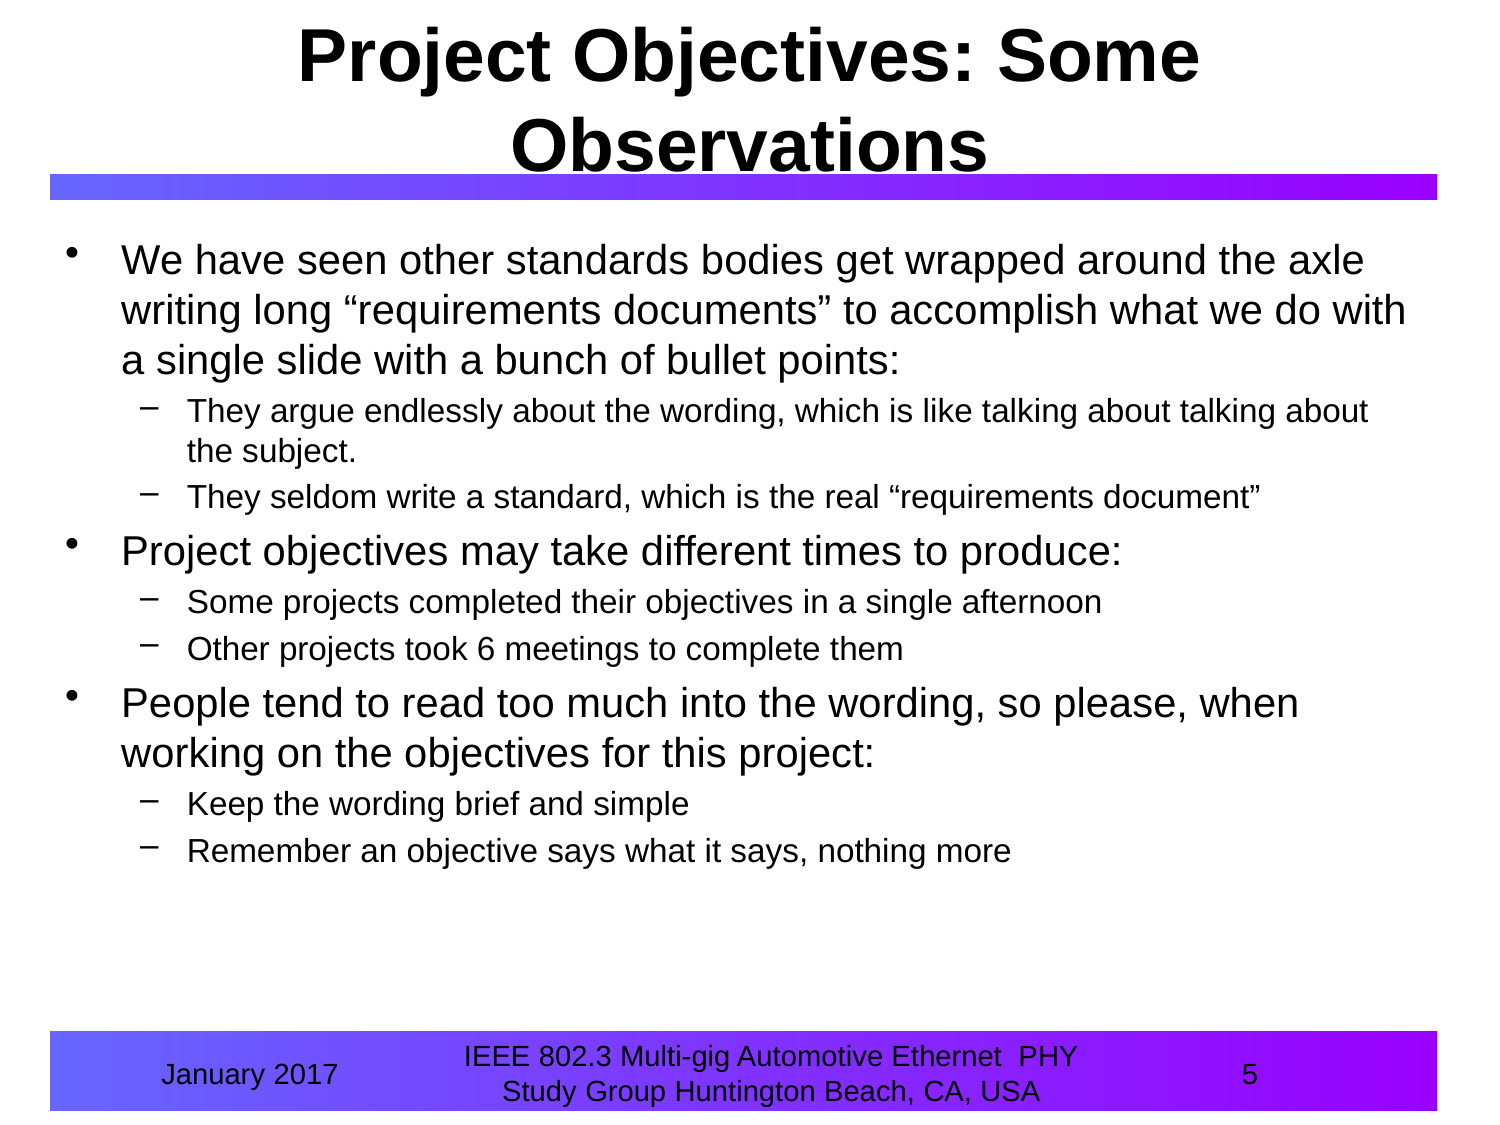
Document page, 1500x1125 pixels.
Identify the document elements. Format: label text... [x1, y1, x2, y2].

slide_number 5 [1074, 1042, 1425, 1103]
list We have seen other standards bodies get wrapped around the axle writing long “requirements documents” to accomplish what we do with a single slide with a bunch of bullet points: They argue endlessly about the wording, which is like talking about talking about the subject. They seldom write a standard, which is the real “requirements document” Project objectives may take different times to produce: Some projects completed their objectives in a single afternoon Other projects took 6 meetings to complete them People tend to read too much into the wording, so please, when working on the objectives for this project: Keep the wording brief and simple Remember an objective says what it says, nothing more [50, 224, 1437, 1005]
title Project Objectives: Some Observations [75, 25, 1425, 168]
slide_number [75, 1042, 416, 1103]
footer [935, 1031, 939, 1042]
footer IEEE 802.3 Multi-gig Automotive Ethernet PHY Study Group Huntington Beach, CA, USA [416, 1042, 1074, 1103]
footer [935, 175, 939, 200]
